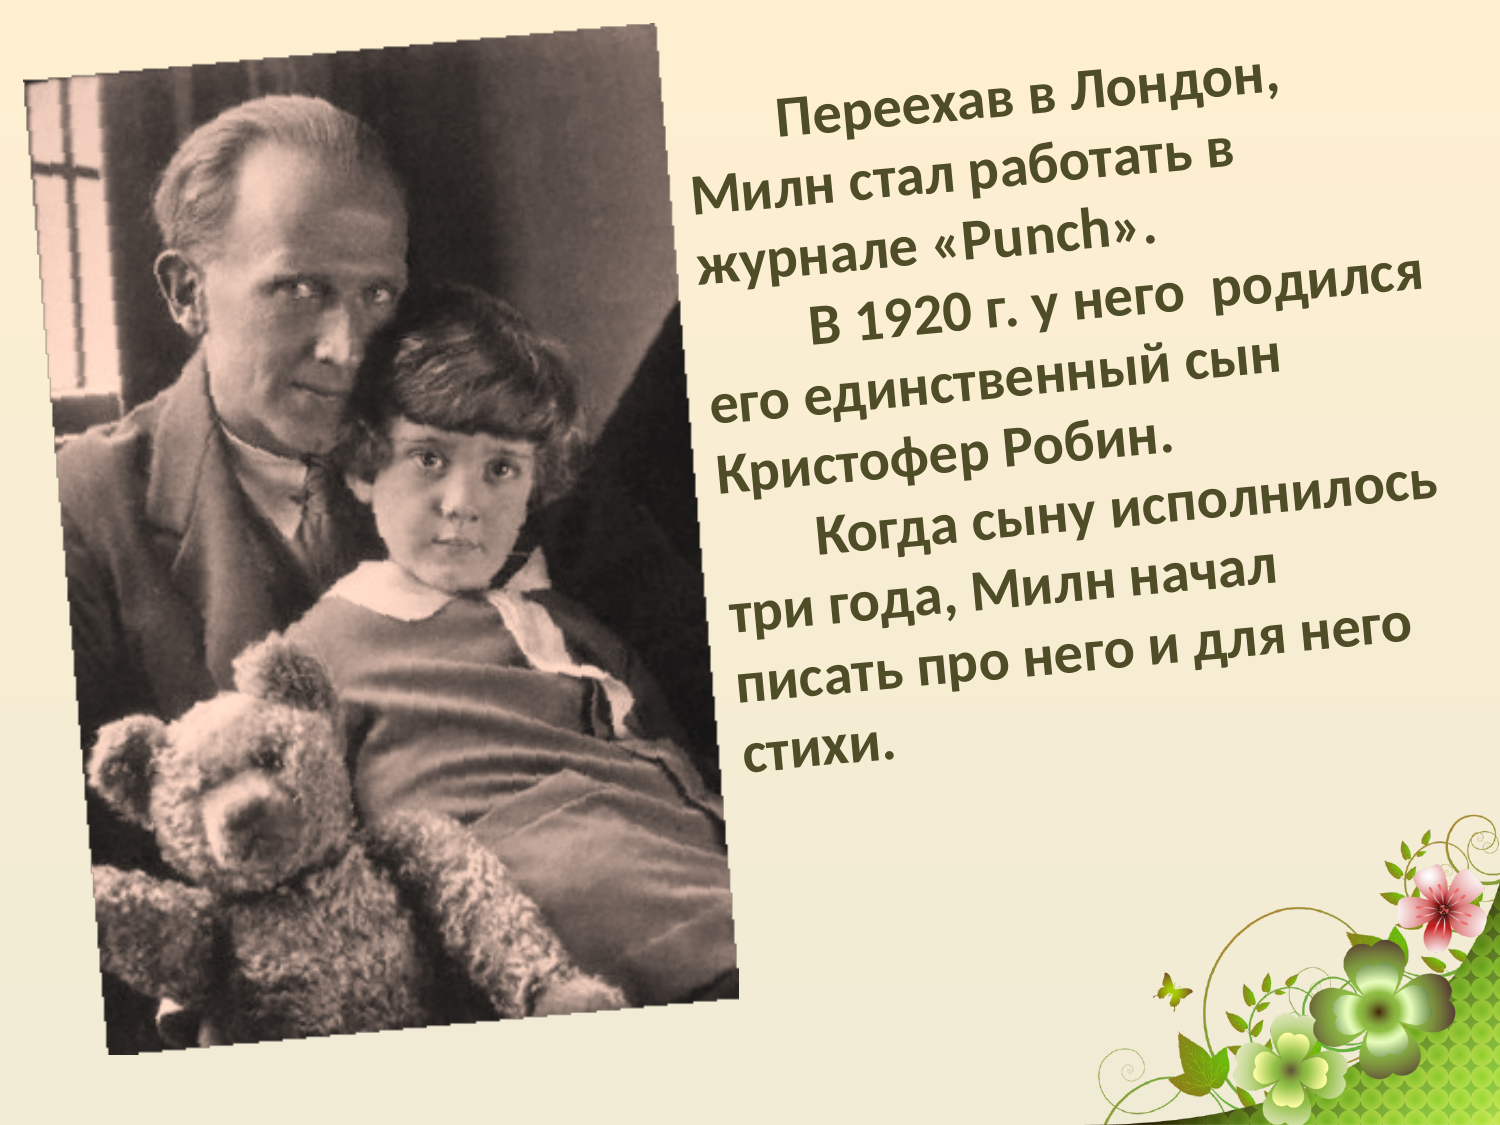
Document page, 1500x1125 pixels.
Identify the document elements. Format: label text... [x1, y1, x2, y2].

picture [23, 23, 739, 1055]
picture [1080, 798, 1500, 1125]
text_box Переехав в Лондон, Милн стал работать в журнале «Punch». В 1920 г. у него родился его единственный сын Кристофер Робин. Когда сыну исполнилось три года, Милн начал писать про него и для него стихи. [743, 11, 1483, 793]
